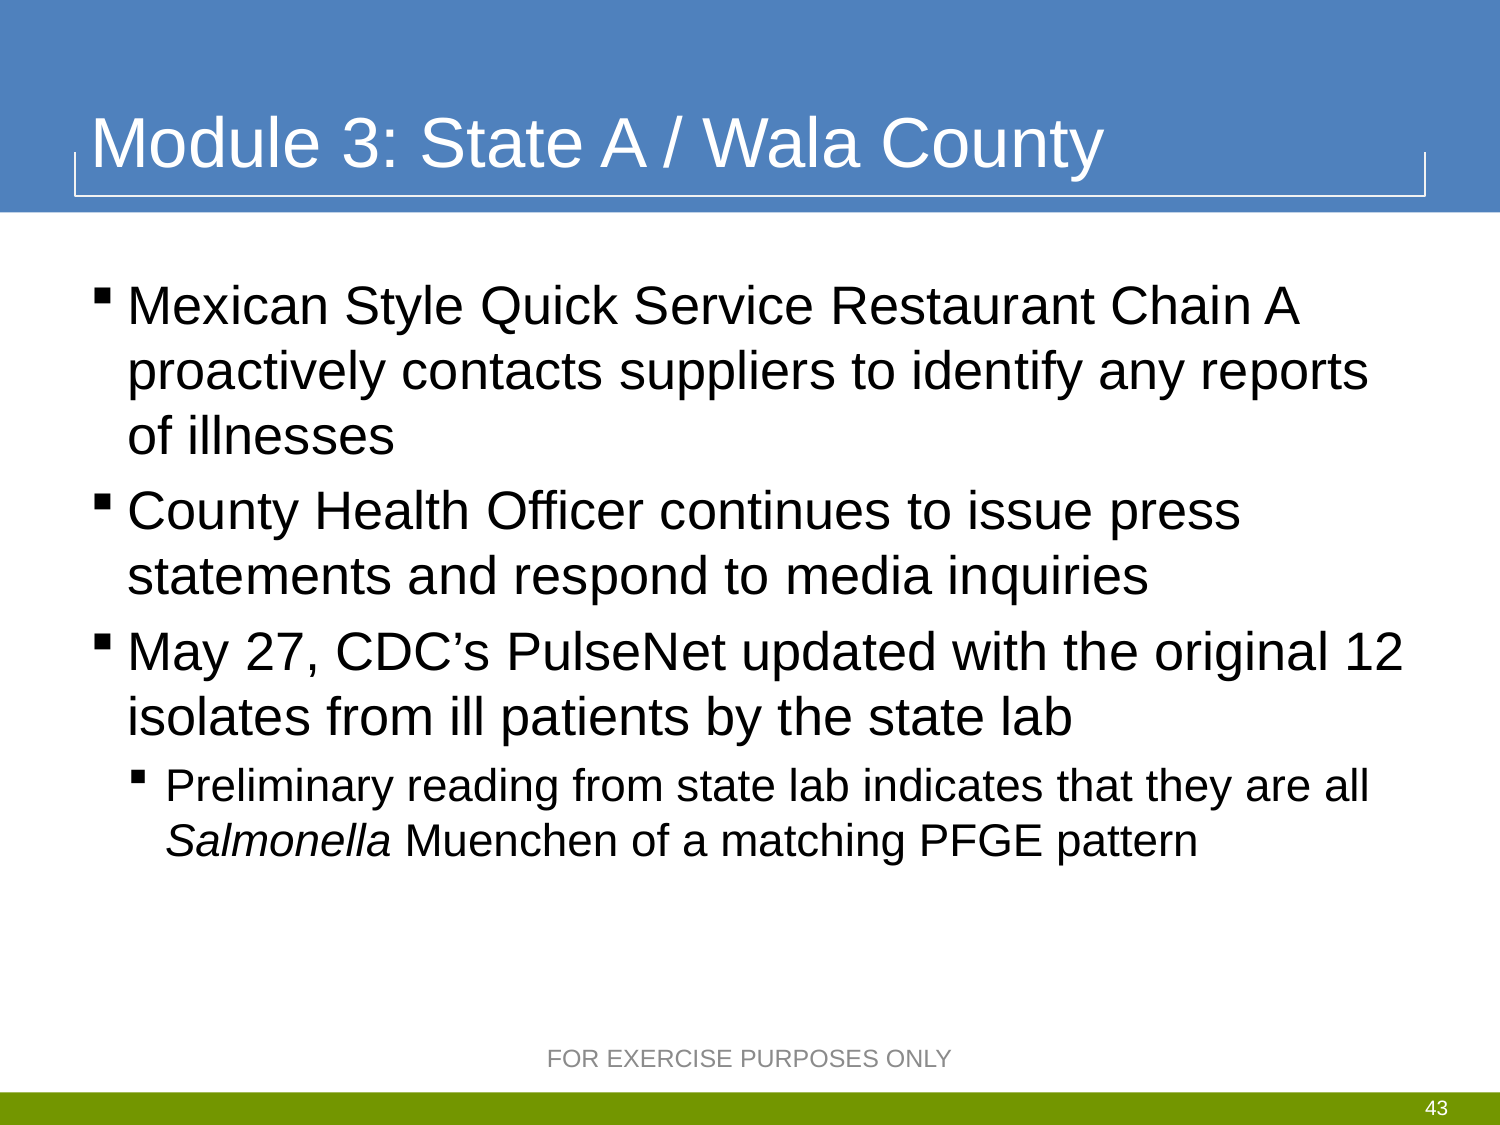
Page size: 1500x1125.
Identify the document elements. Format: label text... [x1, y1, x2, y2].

footer FOR EXERCISE PURPOSES ONLY [512, 1042, 988, 1103]
title Module 3: State A / Wala County [74, 44, 1426, 233]
list Mexican Style Quick Service Restaurant Chain A proactively contacts suppliers to identify any reports of illnesses County Health Officer continues to issue press statements and respond to media inquiries May 27, CDC’s PulseNet updated with the original 12 isolates from ill patients by the state lab Preliminary reading from state lab indicates that they are all Salmonella Muenchen of a matching PFGE pattern [74, 262, 1426, 1006]
